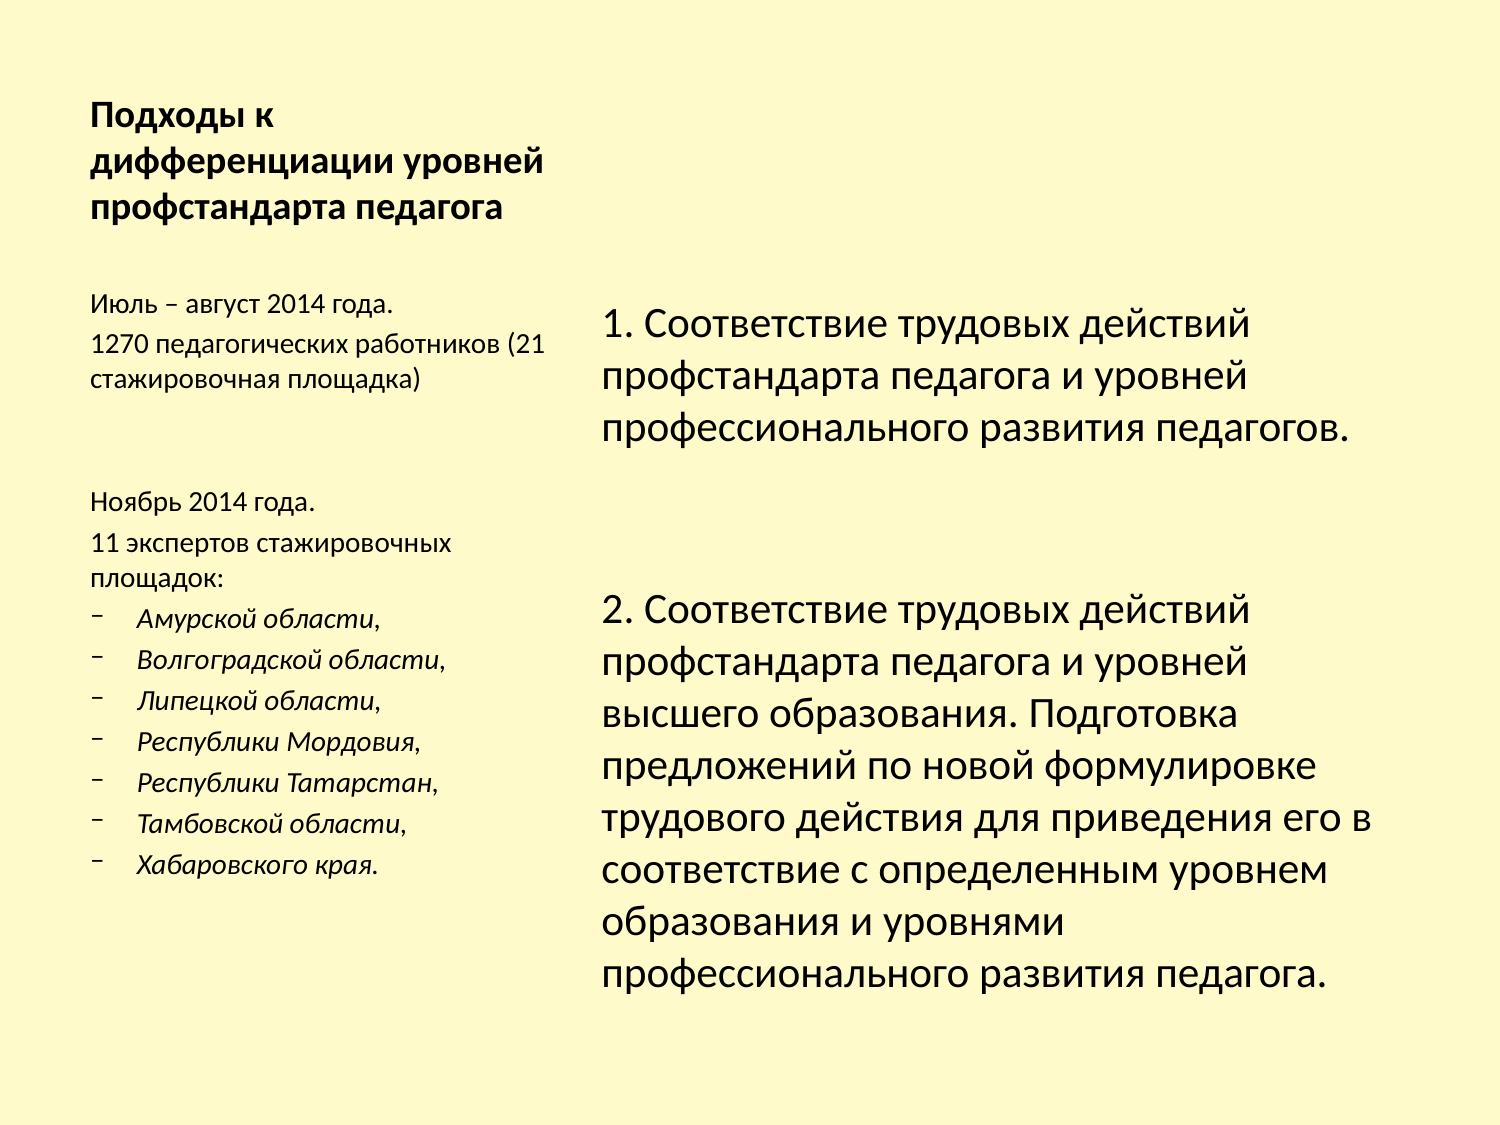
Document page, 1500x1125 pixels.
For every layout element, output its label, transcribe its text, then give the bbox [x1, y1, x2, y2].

list 1. Соответствие трудовых действий профстандарта педагога и уровней профессионального развития педагогов. 2. Соответствие трудовых действий профстандарта педагога и уровней высшего образования. Подготовка предложений по новой формулировке трудового действия для приведения его в соответствие с определенным уровнем образования и уровнями профессионального развития педагога. [586, 44, 1425, 1005]
title Подходы к дифференциации уровней профстандарта педагога [75, 44, 569, 235]
list Июль – август 2014 года. 1270 педагогических работников (21 стажировочная площадка) Ноябрь 2014 года. 11 экспертов стажировочных площадок: Амурской области, Волгоградской области, Липецкой области, Республики Мордовия, Республики Татарстан, Тамбовской области, Хабаровского края. [75, 235, 569, 1005]
